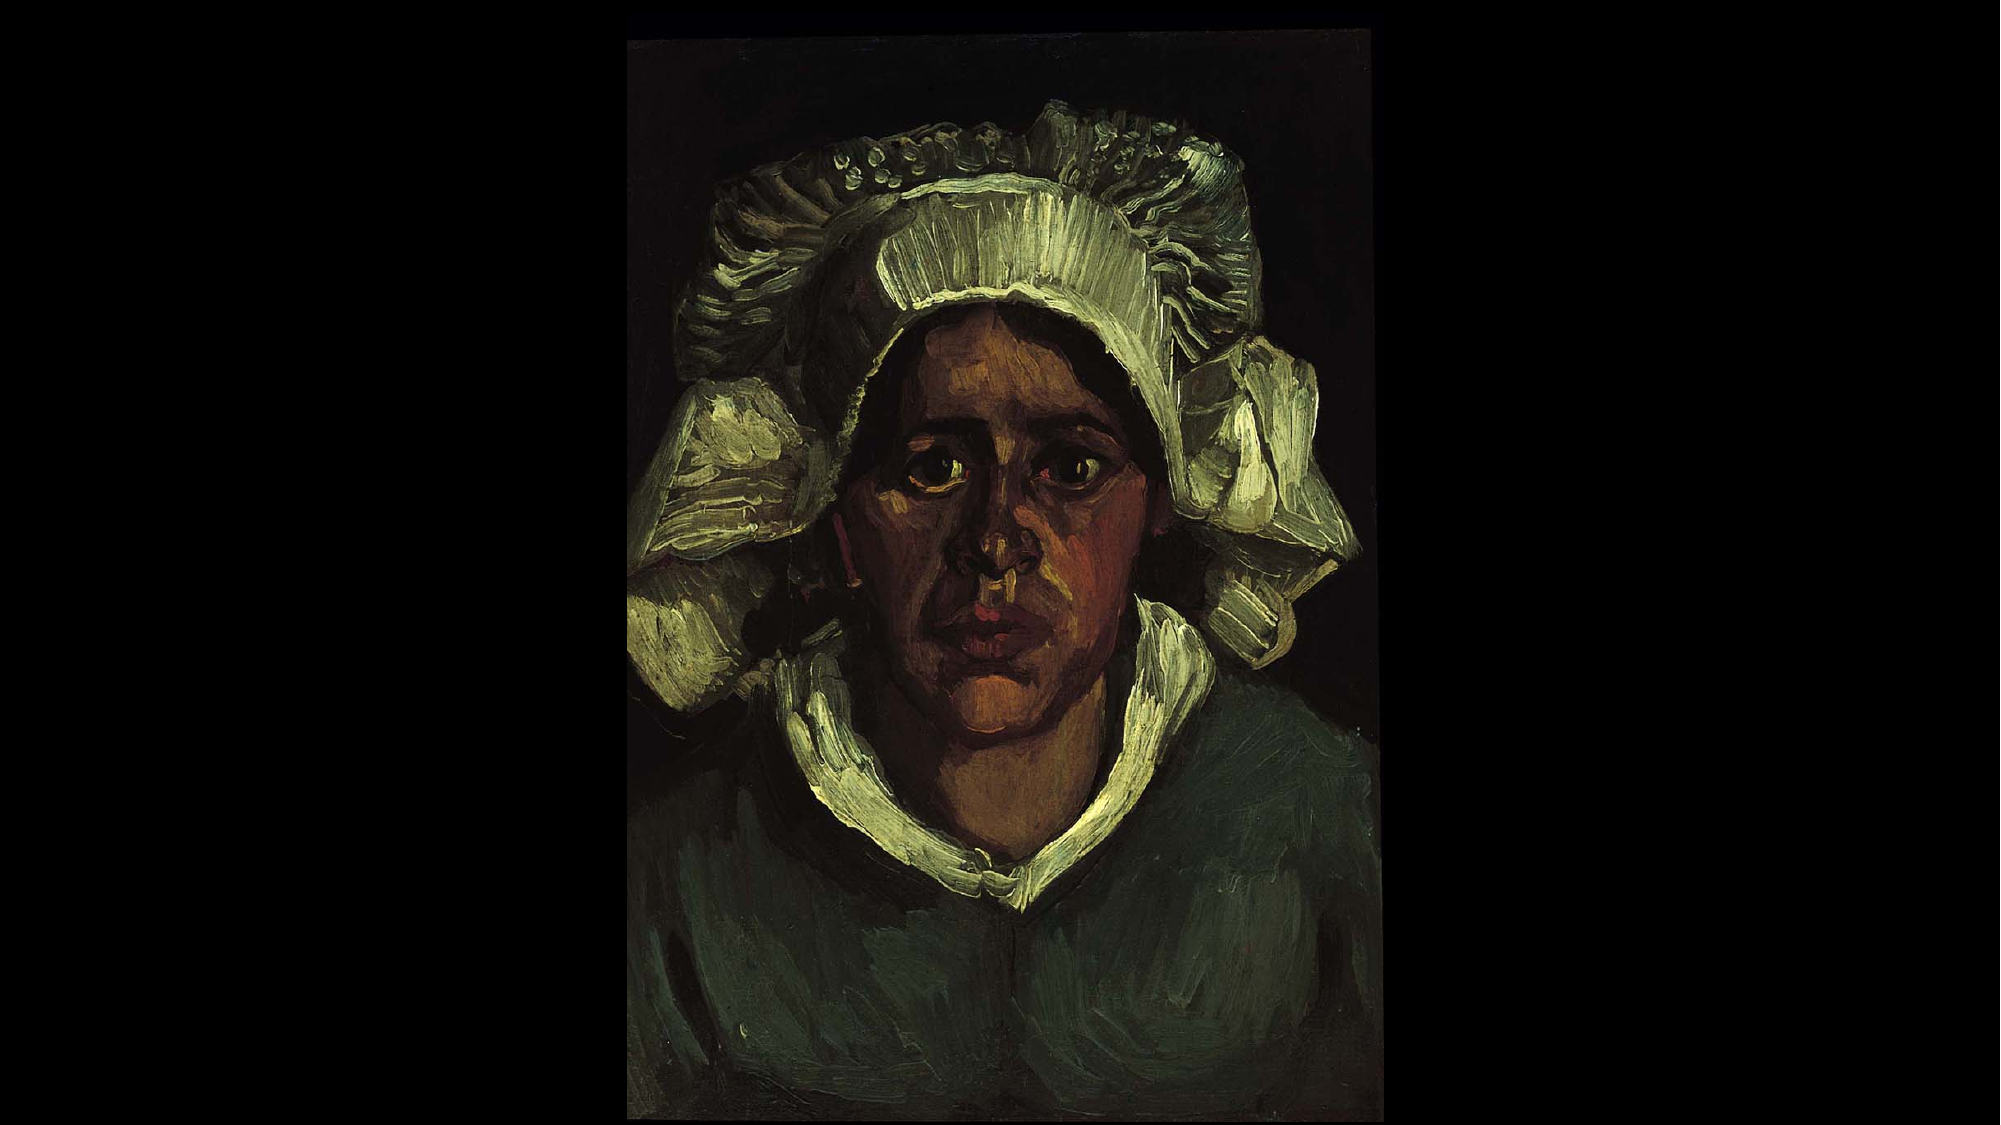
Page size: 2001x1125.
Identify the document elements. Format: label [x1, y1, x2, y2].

picture [627, 13, 1384, 1122]
